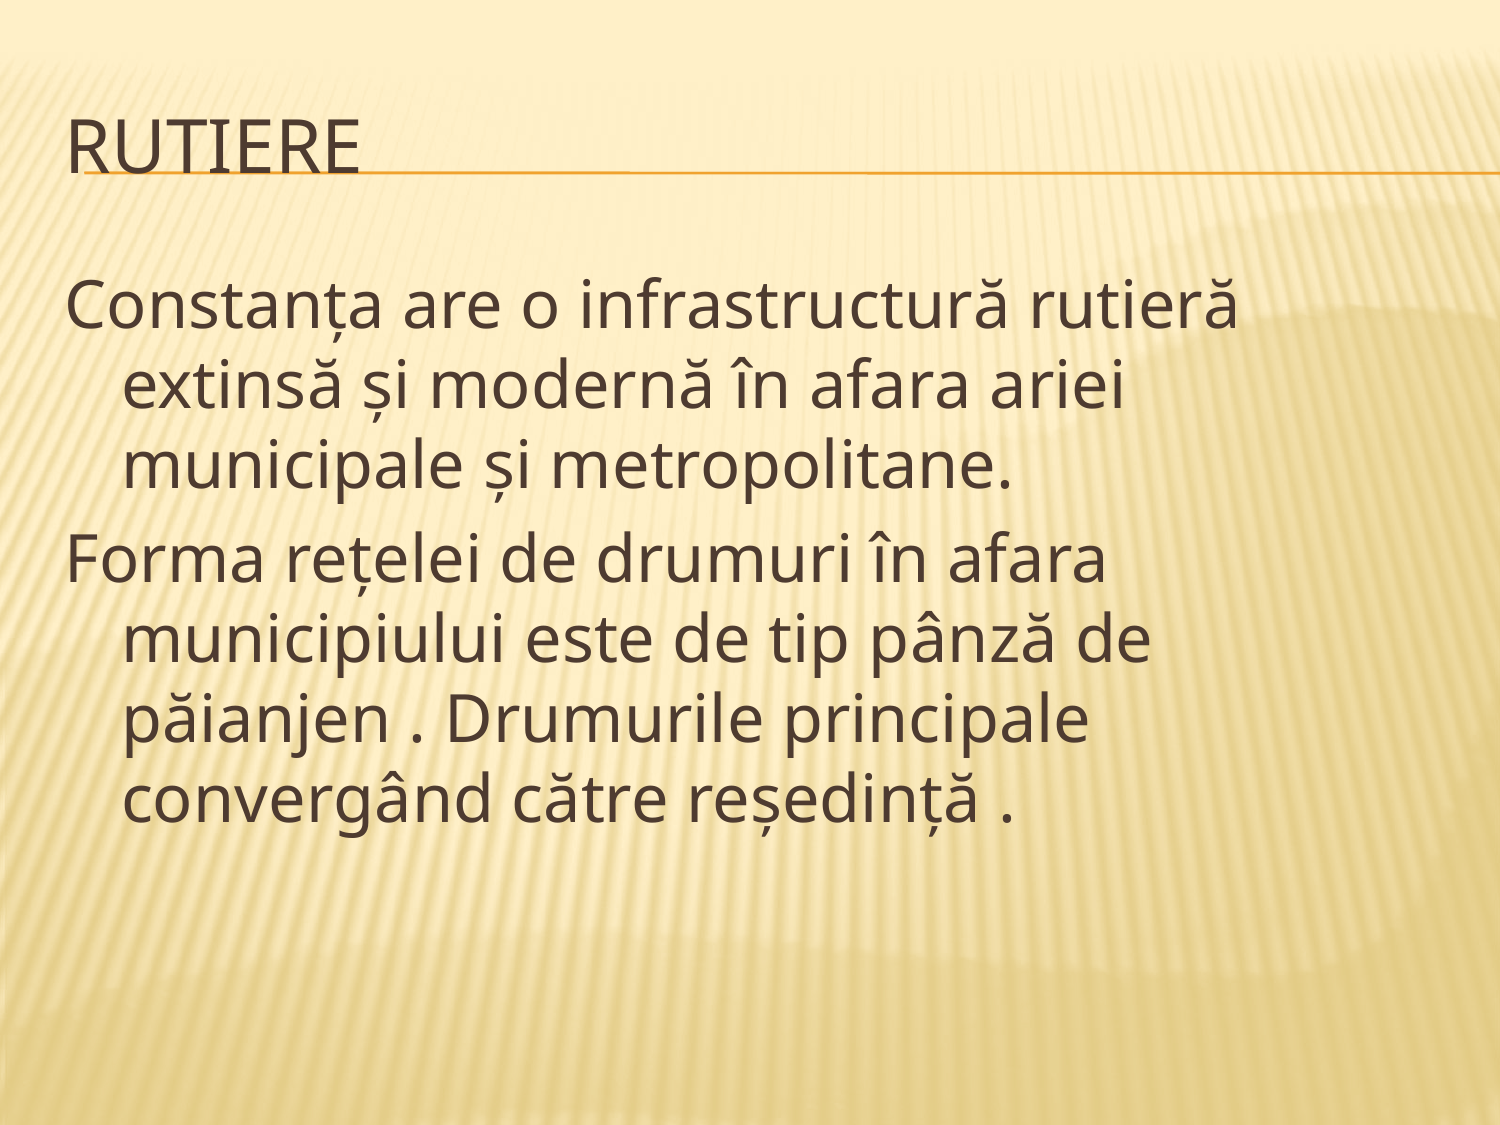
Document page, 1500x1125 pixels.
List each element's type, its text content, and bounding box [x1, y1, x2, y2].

list Constanța are o infrastructură rutieră extinsă și modernă în afara ariei municipale și metropolitane. Forma rețelei de drumuri în afara municipiului este de tip pânză de păianjen . Drumurile principale convergând către reședință . [50, 254, 1475, 998]
title RUTIERE [50, 75, 1475, 213]
